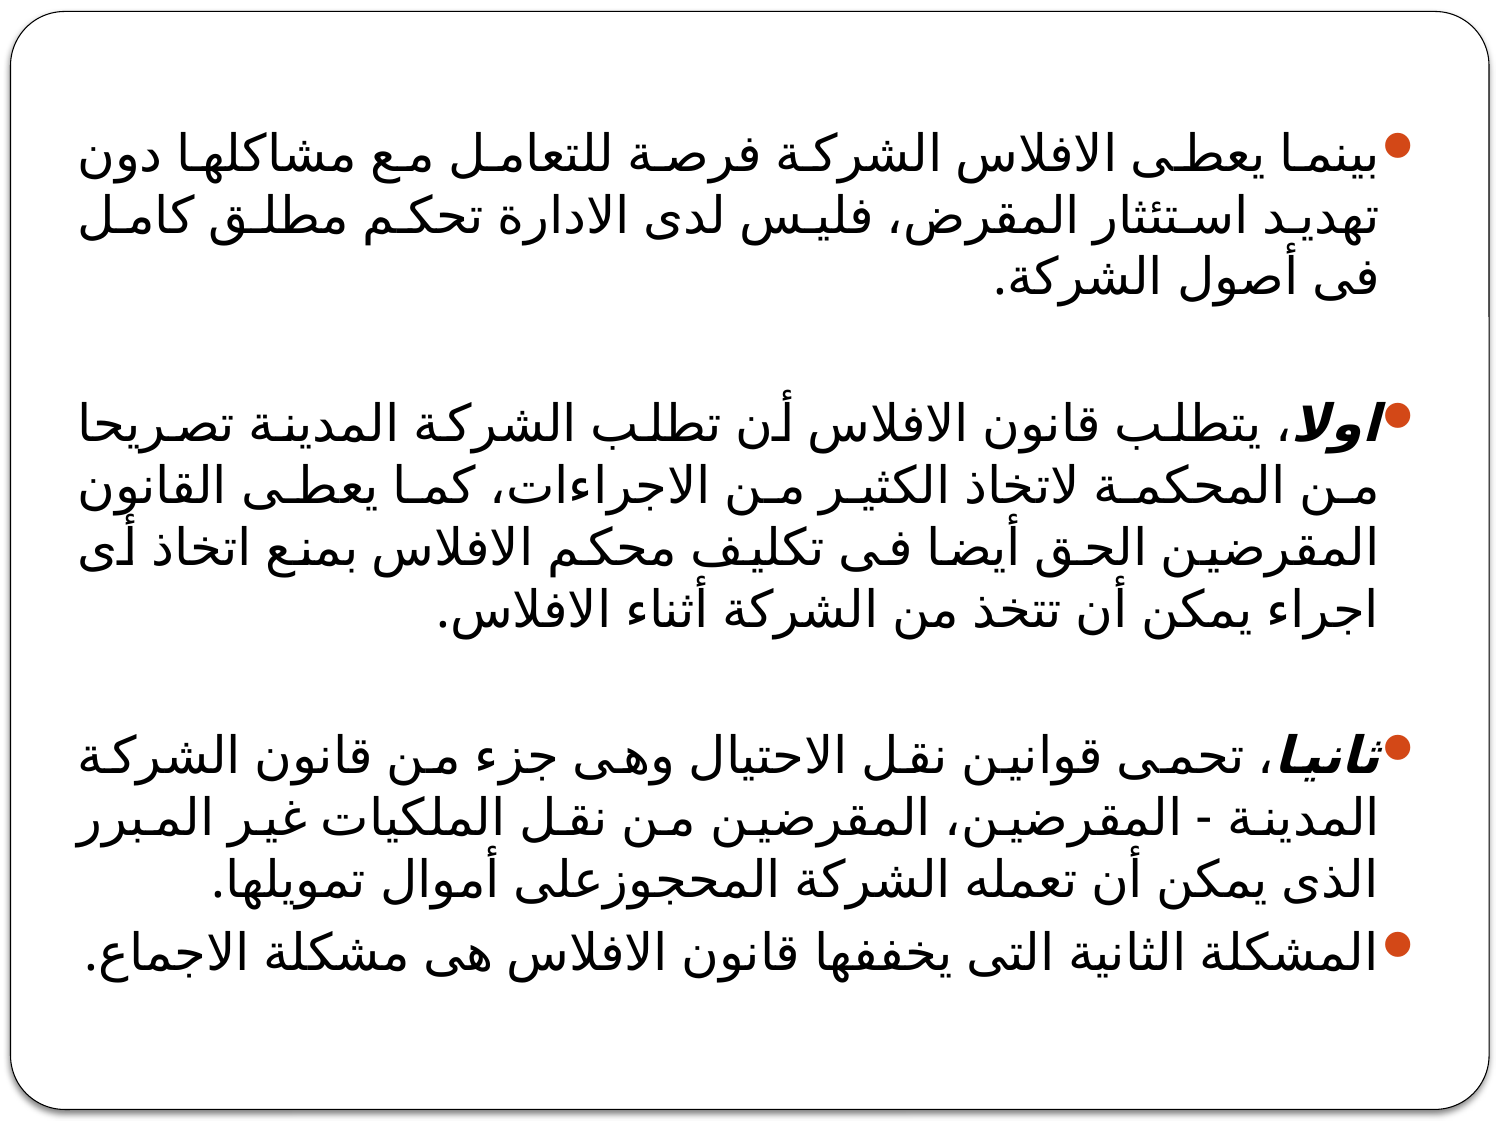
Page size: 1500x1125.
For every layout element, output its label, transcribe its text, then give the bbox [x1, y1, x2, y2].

list بينما يعطى الافلاس الشركة فرصة للتعامل مع مشاكلها دون تهديد استئثار المقرض، فليس لدى الادارة تحكم مطلق كامل فى أصول الشركة. اولا، يتطلب قانون الافلاس أن تطلب الشركة المدينة تصريحا من المحكمة لاتخاذ الكثير من الاجراءات، كما يعطى القانون المقرضين الحق أيضا فى تكليف محكم الافلاس بمنع اتخاذ أى اجراء يمكن أن تتخذ من الشركة أثناء الافلاس. ثانيا، تحمى قوانين نقل الاحتيال وهى جزء من قانون الشركة المدينة - المقرضين، المقرضين من نقل الملكيات غير المبرر الذى يمكن أن تعمله الشركة المحجوزعلى أموال تمويلها. المشكلة الثانية التى يخففها قانون الافلاس هى مشكلة الاجماع. [62, 112, 1438, 1038]
